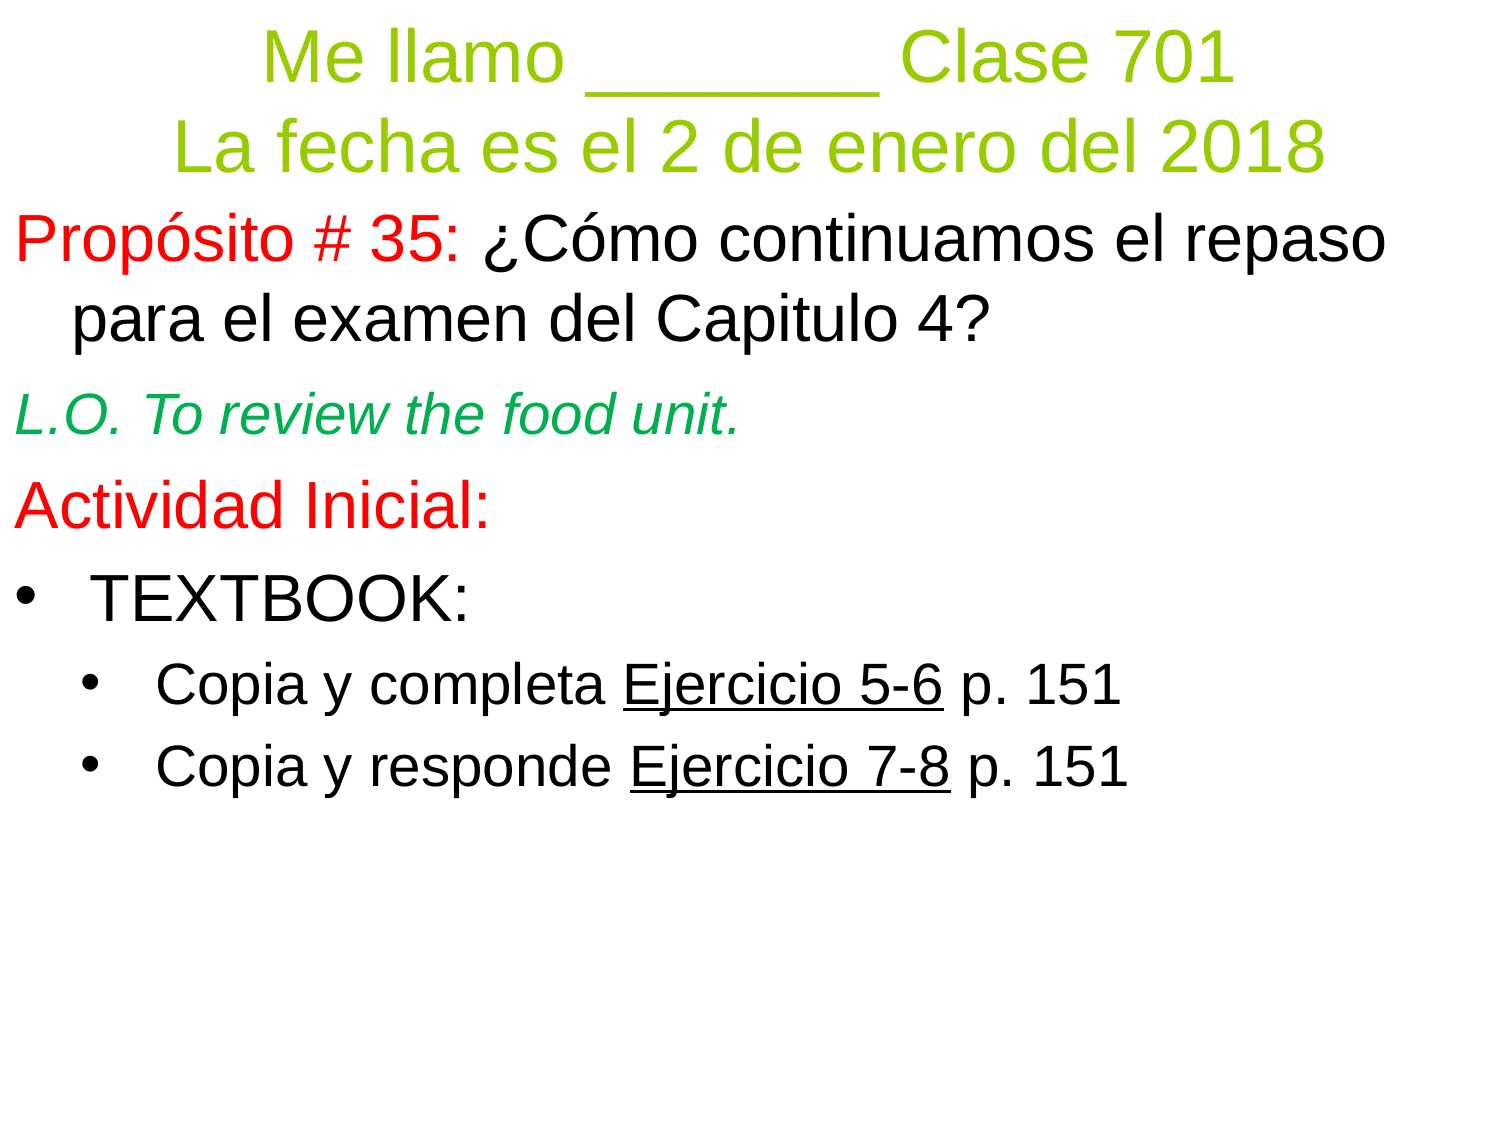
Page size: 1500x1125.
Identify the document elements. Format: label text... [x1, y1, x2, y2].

text_box Propósito # 35: ¿Cómo continuamos el repaso para el examen del Capitulo 4? L.O. To review the food unit. Actividad Inicial: TEXTBOOK: Copia y completa Ejercicio 5-6 p. 151 Copia y responde Ejercicio 7-8 p. 151 [0, 188, 1500, 930]
text_box Me llamo _______ Clase 701 La fecha es el 2 de enero del 2018 [0, 0, 1500, 188]
